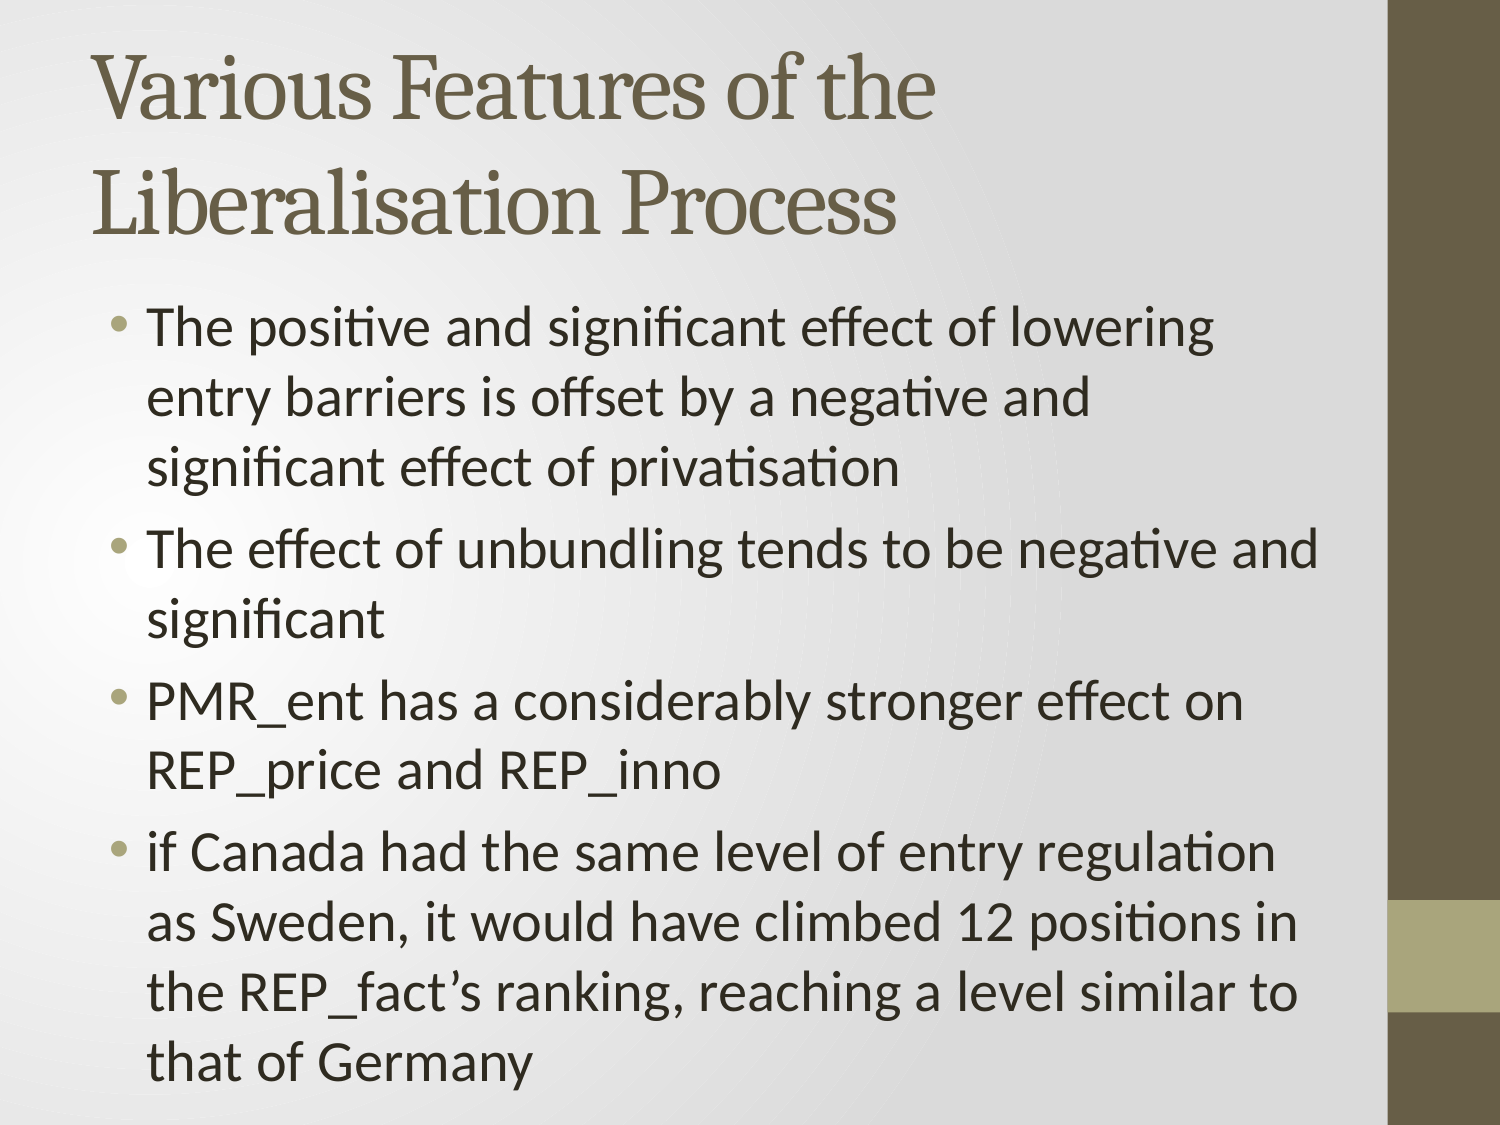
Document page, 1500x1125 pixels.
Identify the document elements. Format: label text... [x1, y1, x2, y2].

title Various Features of the Liberalisation Process [75, 45, 1325, 233]
list The positive and significant effect of lowering entry barriers is offset by a negative and significant effect of privatisation The effect of unbundling tends to be negative and significant PMR_ent has a considerably stronger effect on REP_price and REP_inno if Canada had the same level of entry regulation as Sweden, it would have climbed 12 positions in the REP_fact’s ranking, reaching a level similar to that of Germany [75, 280, 1343, 1091]
